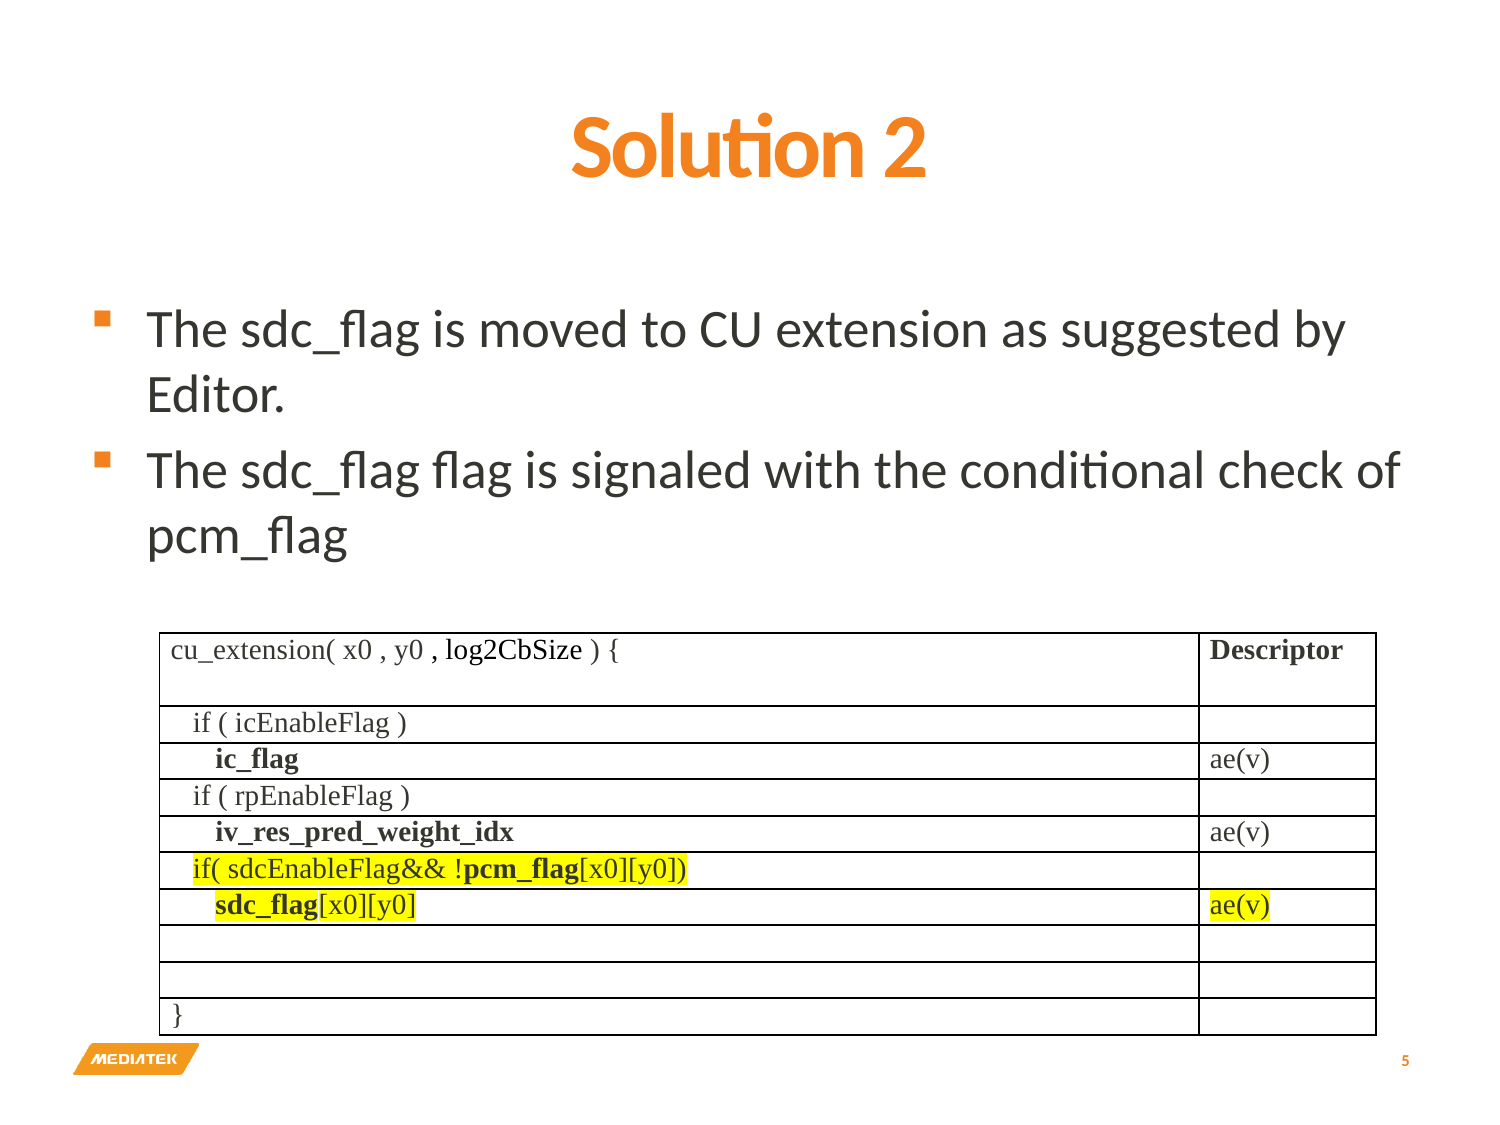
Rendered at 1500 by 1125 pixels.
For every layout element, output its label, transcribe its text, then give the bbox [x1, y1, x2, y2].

list The sdc_flag is moved to CU extension as suggested by Editor. The sdc_flag flag is signaled with the conditional check of pcm_flag [75, 286, 1425, 575]
table_cell [1200, 707, 1375, 742]
table_cell if( sdcEnableFlag&& !pcm_flag[x0][y0]) [160, 853, 1198, 888]
table_cell iv_res_pred_weight_idx [160, 817, 1198, 851]
table_cell [1200, 853, 1375, 888]
table_cell [160, 926, 1198, 961]
table_cell if ( icEnableFlag ) [160, 707, 1198, 742]
table_cell if ( rpEnableFlag ) [160, 780, 1198, 815]
table_cell ae(v) [1200, 744, 1375, 778]
slide_number 5 [1251, 1029, 1425, 1090]
table_cell sdc_flag[x0][y0] [160, 890, 1198, 924]
picture [73, 1043, 199, 1075]
table_cell [1200, 780, 1375, 815]
table_cell ic_flag [160, 744, 1198, 778]
table_cell [1200, 999, 1375, 1034]
table_cell } [160, 999, 1198, 1034]
title Solution 2 [75, 99, 1425, 286]
table_cell [160, 963, 1198, 997]
table_header Descriptor [1200, 634, 1375, 705]
table_cell ae(v) [1200, 890, 1375, 924]
table_cell [1200, 926, 1375, 961]
table_cell [1200, 963, 1375, 997]
table_cell ae(v) [1200, 817, 1375, 851]
table_header cu_extension( x0 , y0 , log2CbSize ) { [160, 634, 1198, 705]
